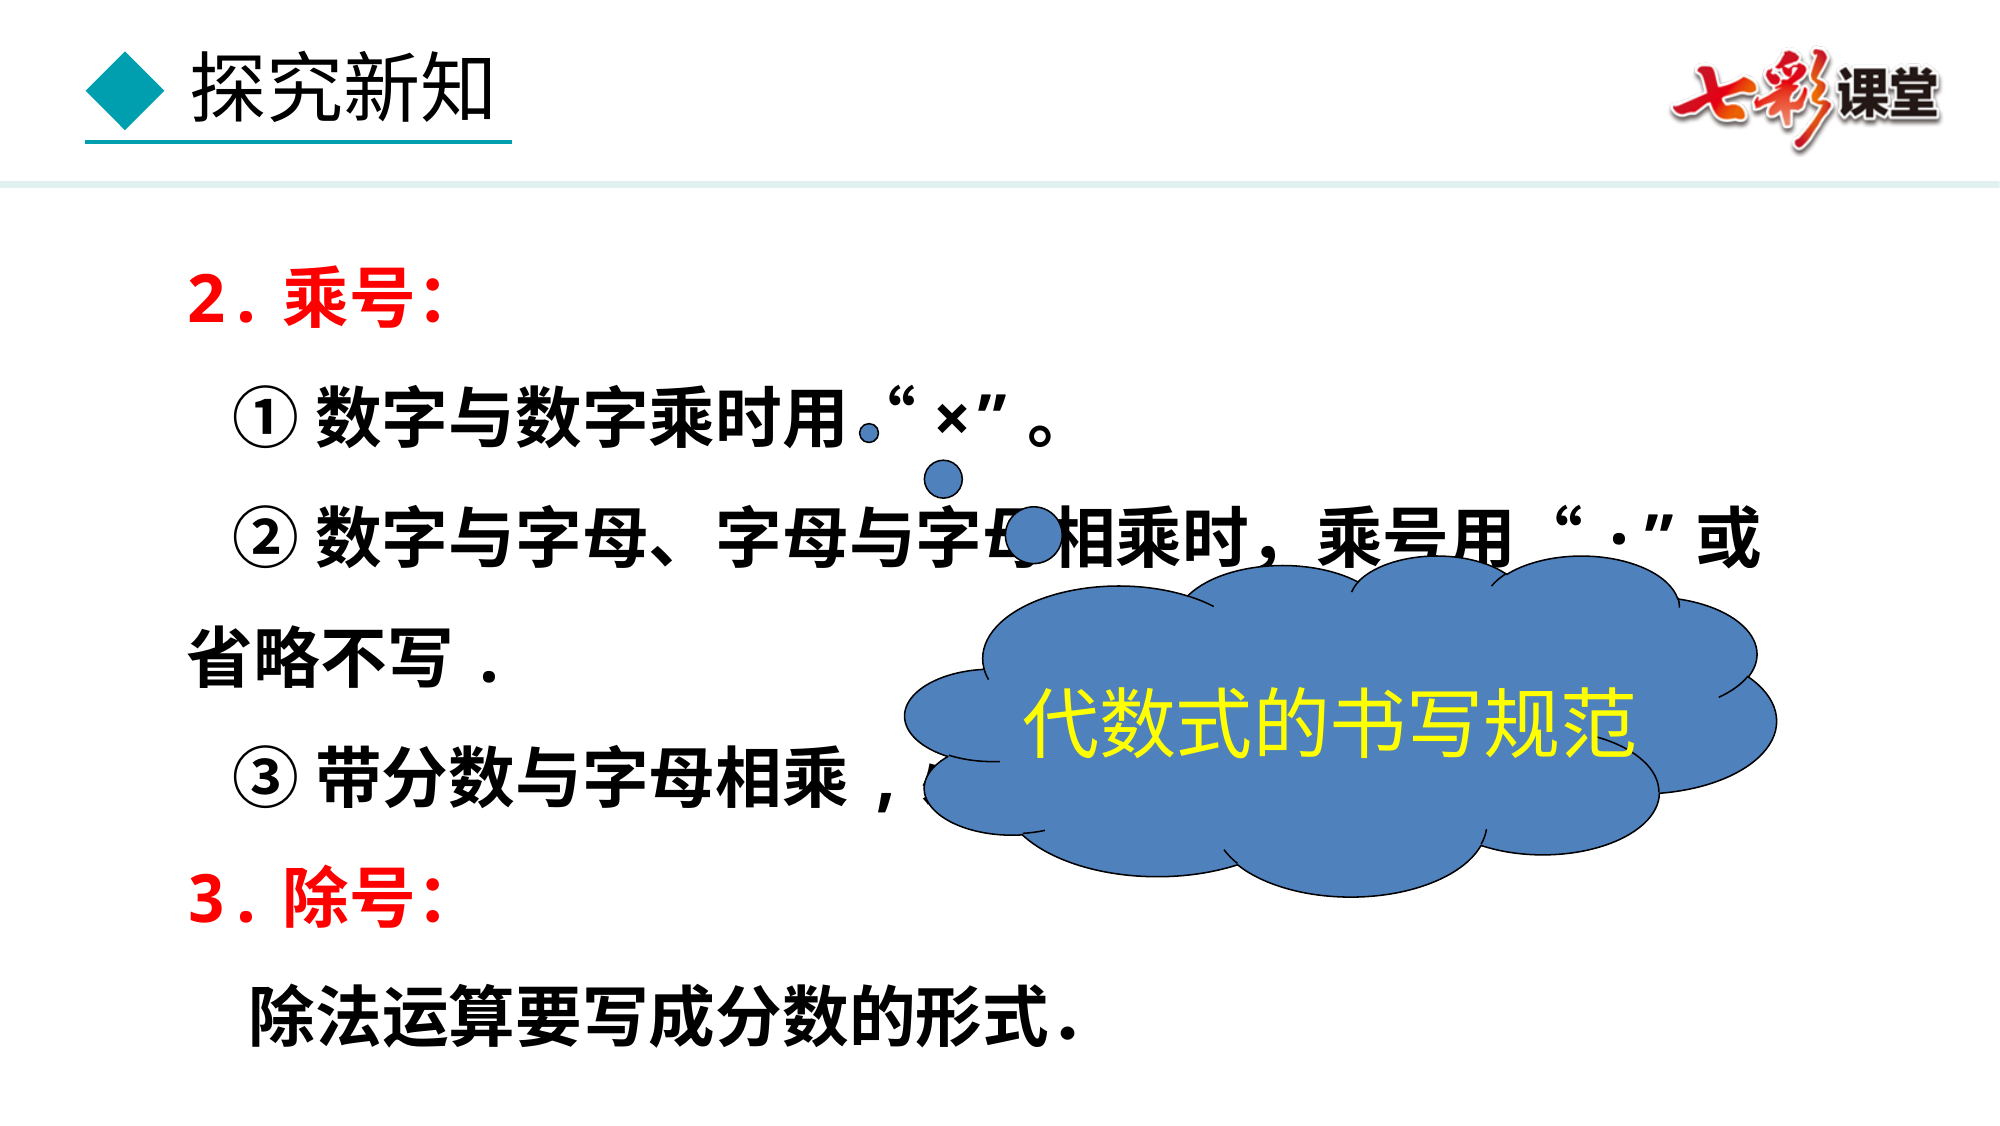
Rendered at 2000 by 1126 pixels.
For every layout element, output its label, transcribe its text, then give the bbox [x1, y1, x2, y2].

picture [1666, 42, 1948, 157]
text_box 2.乘号： ①数字与数字乘时用“×”。 ②数字与字母、字母与字母相乘时，乘号用“·”或 省略不写. ③带分数与字母相乘,必须化为假分数。 3.除号： 除法运算要写成分数的形式． [172, 208, 1957, 1063]
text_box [905, 554, 1777, 897]
